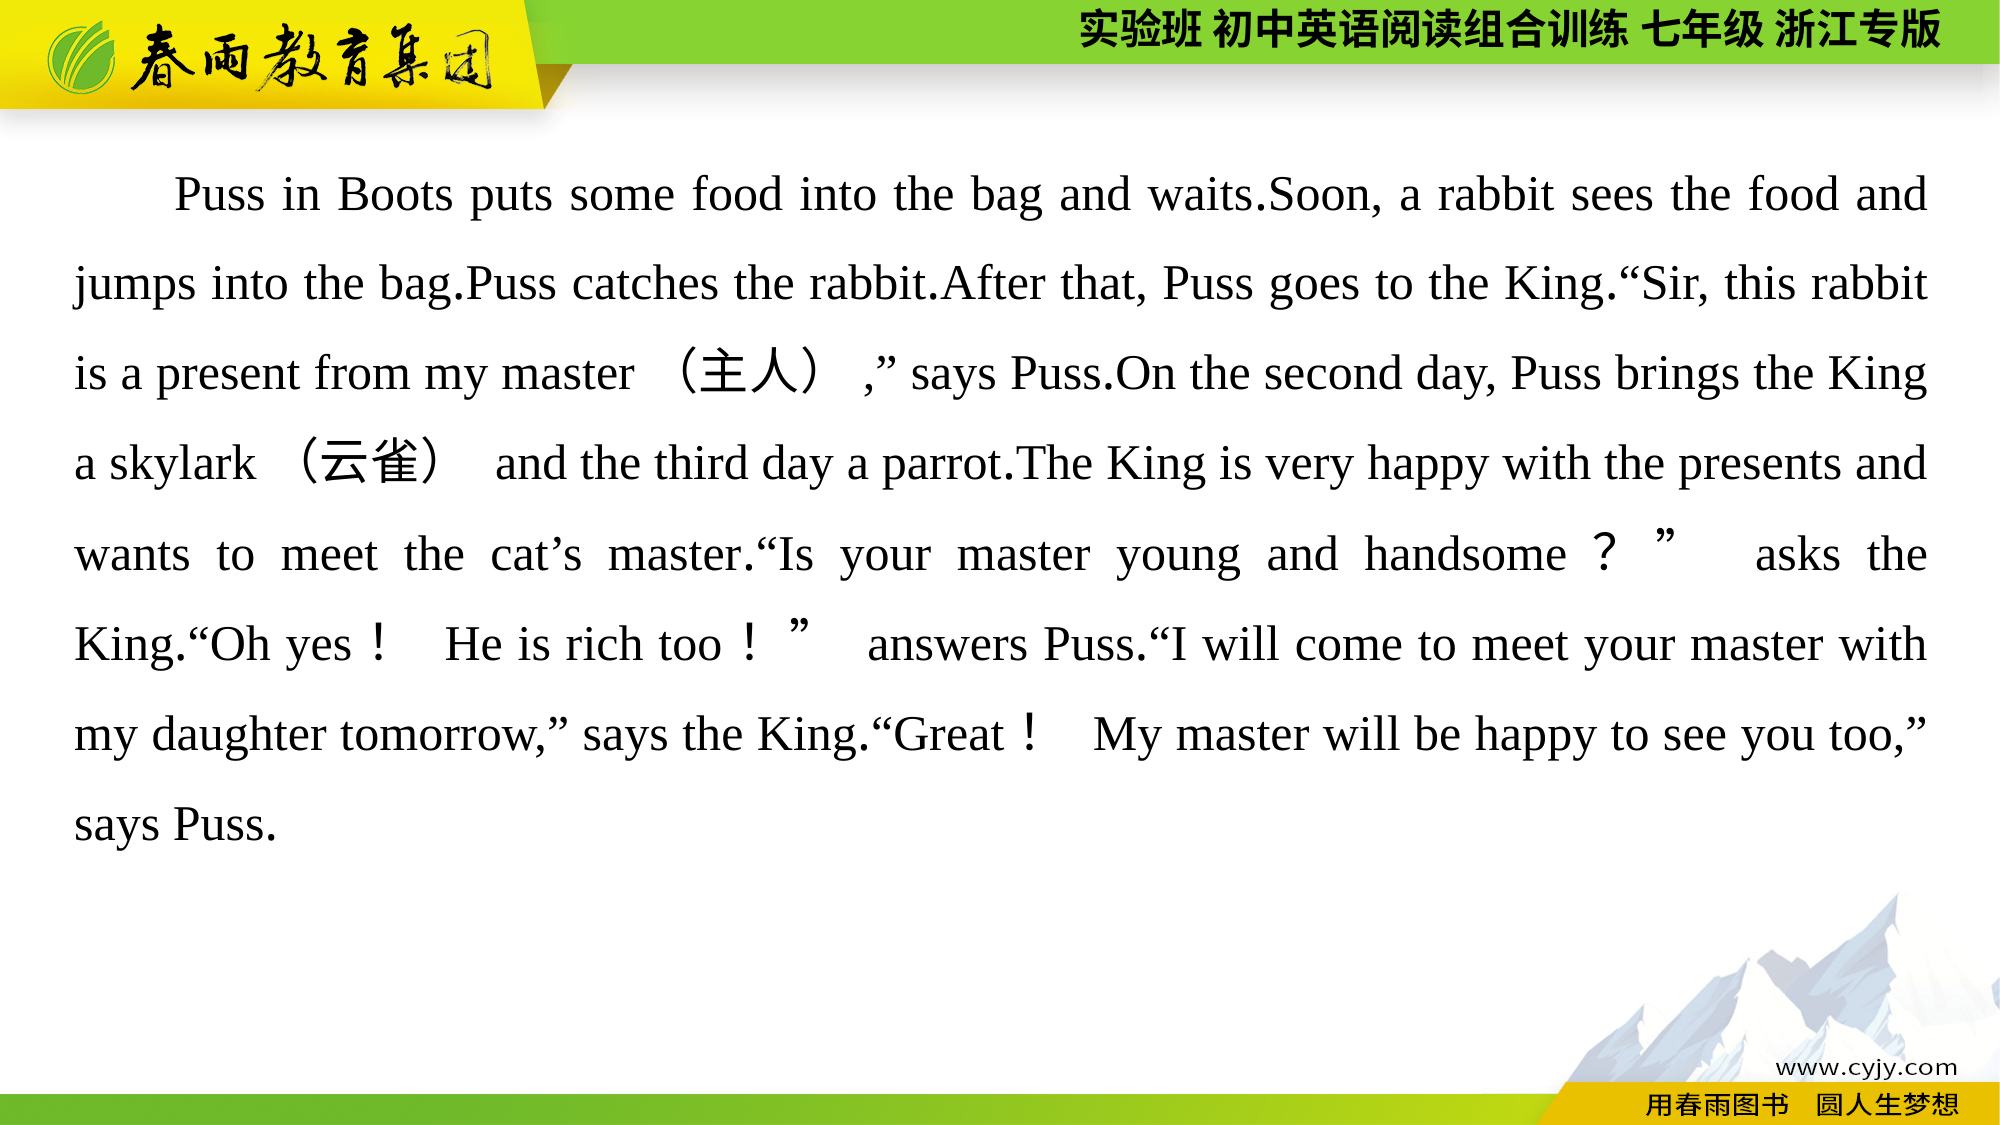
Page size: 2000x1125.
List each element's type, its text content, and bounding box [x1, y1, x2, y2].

list Puss in Boots puts some food into the bag and waits.Soon, a rabbit sees the food and jumps into the bag.Puss catches the rabbit.After that, Puss goes to the King.“Sir, this rabbit is a present from my master（主人）,” says Puss.On the second day, Puss brings the King a skylark（云雀） and the third day a parrot.The King is very happy with the presents and wants to meet the cat’s master.“Is your master young and handsome？” asks the King.“Oh yes！ He is rich too！” answers Puss.“I will come to meet your master with my daughter tomorrow,” says the King.“Great！ My master will be happy to see you too,” says Puss. [59, 122, 1944, 854]
picture [0, 0, 2000, 1125]
